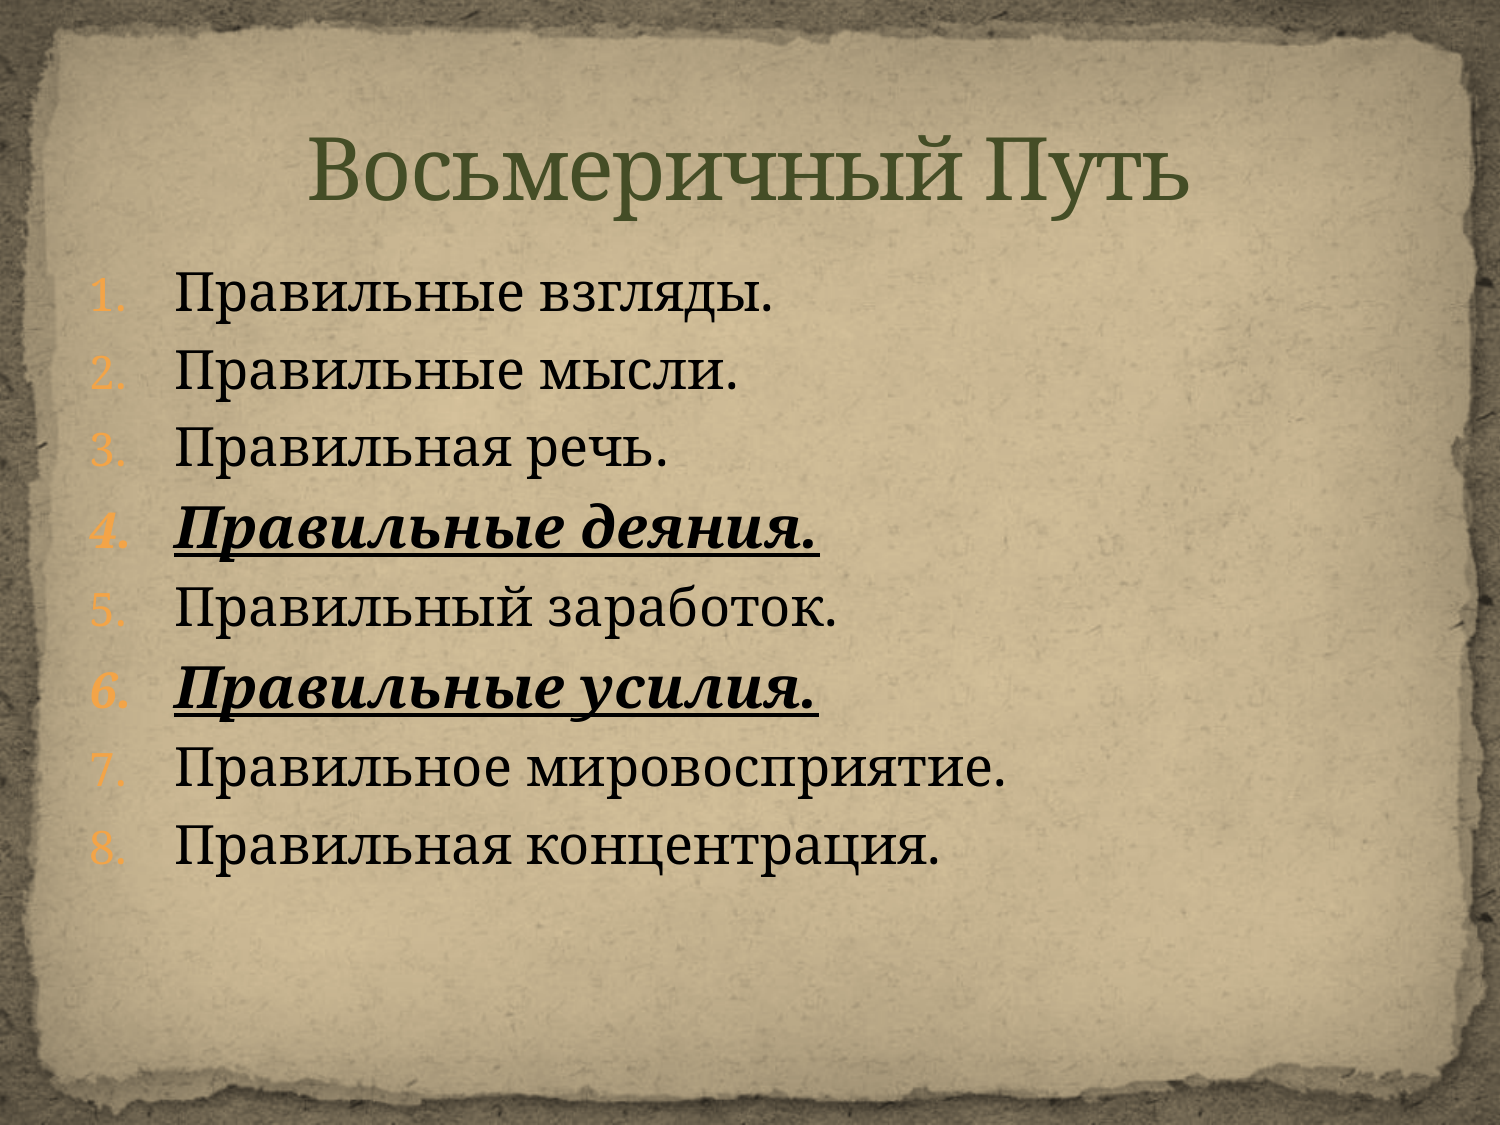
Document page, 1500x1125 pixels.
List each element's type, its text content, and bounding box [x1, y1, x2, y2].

list Правильные взгляды. Правильные мысли. Правильная речь. Правильные деяния. Правильный заработок. Правильные усилия. Правильное мировосприятие. Правильная концентрация. [75, 249, 1360, 1000]
title Восьмеричный Путь [74, 24, 1425, 225]
